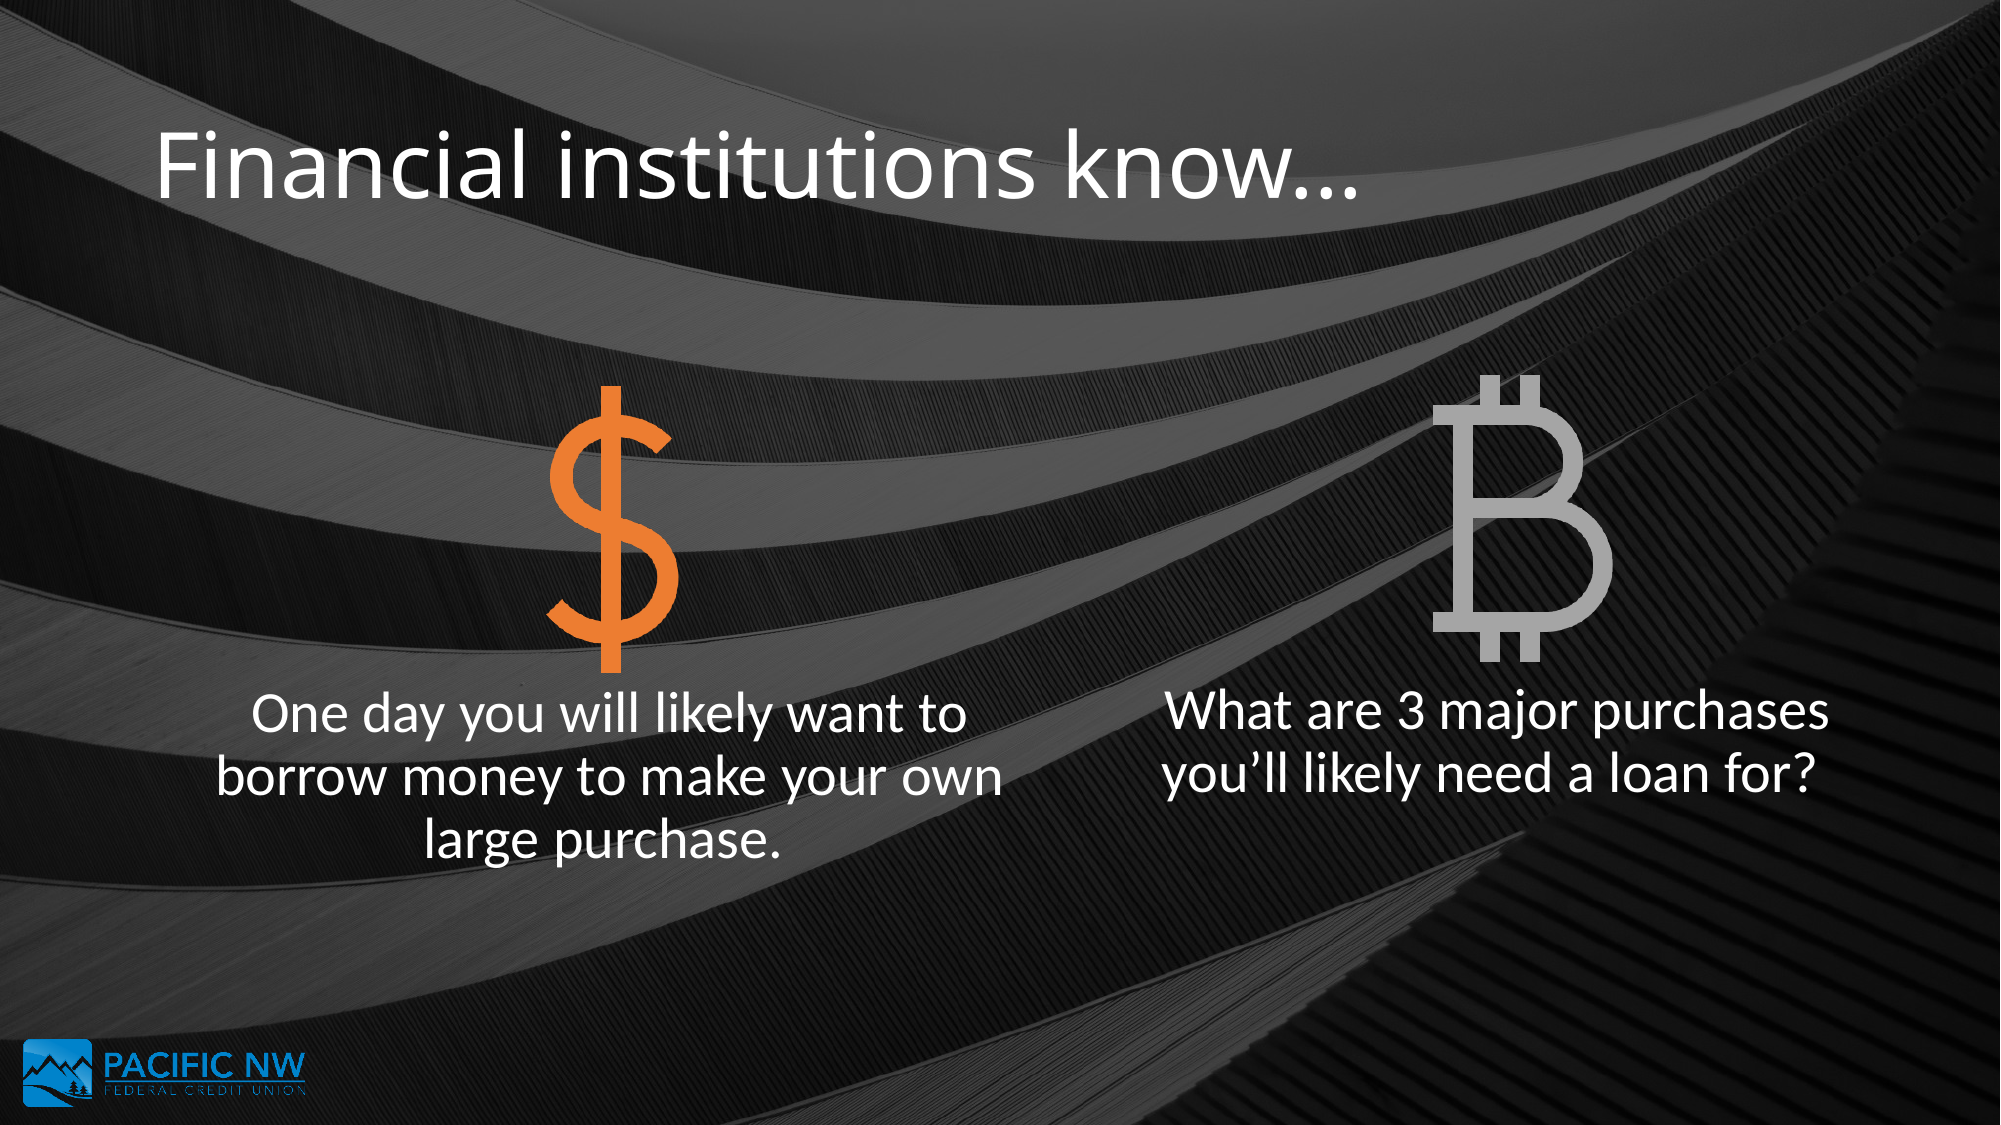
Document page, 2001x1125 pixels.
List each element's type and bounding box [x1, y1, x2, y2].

list [164, 308, 1890, 1023]
picture [0, 0, 2000, 1125]
